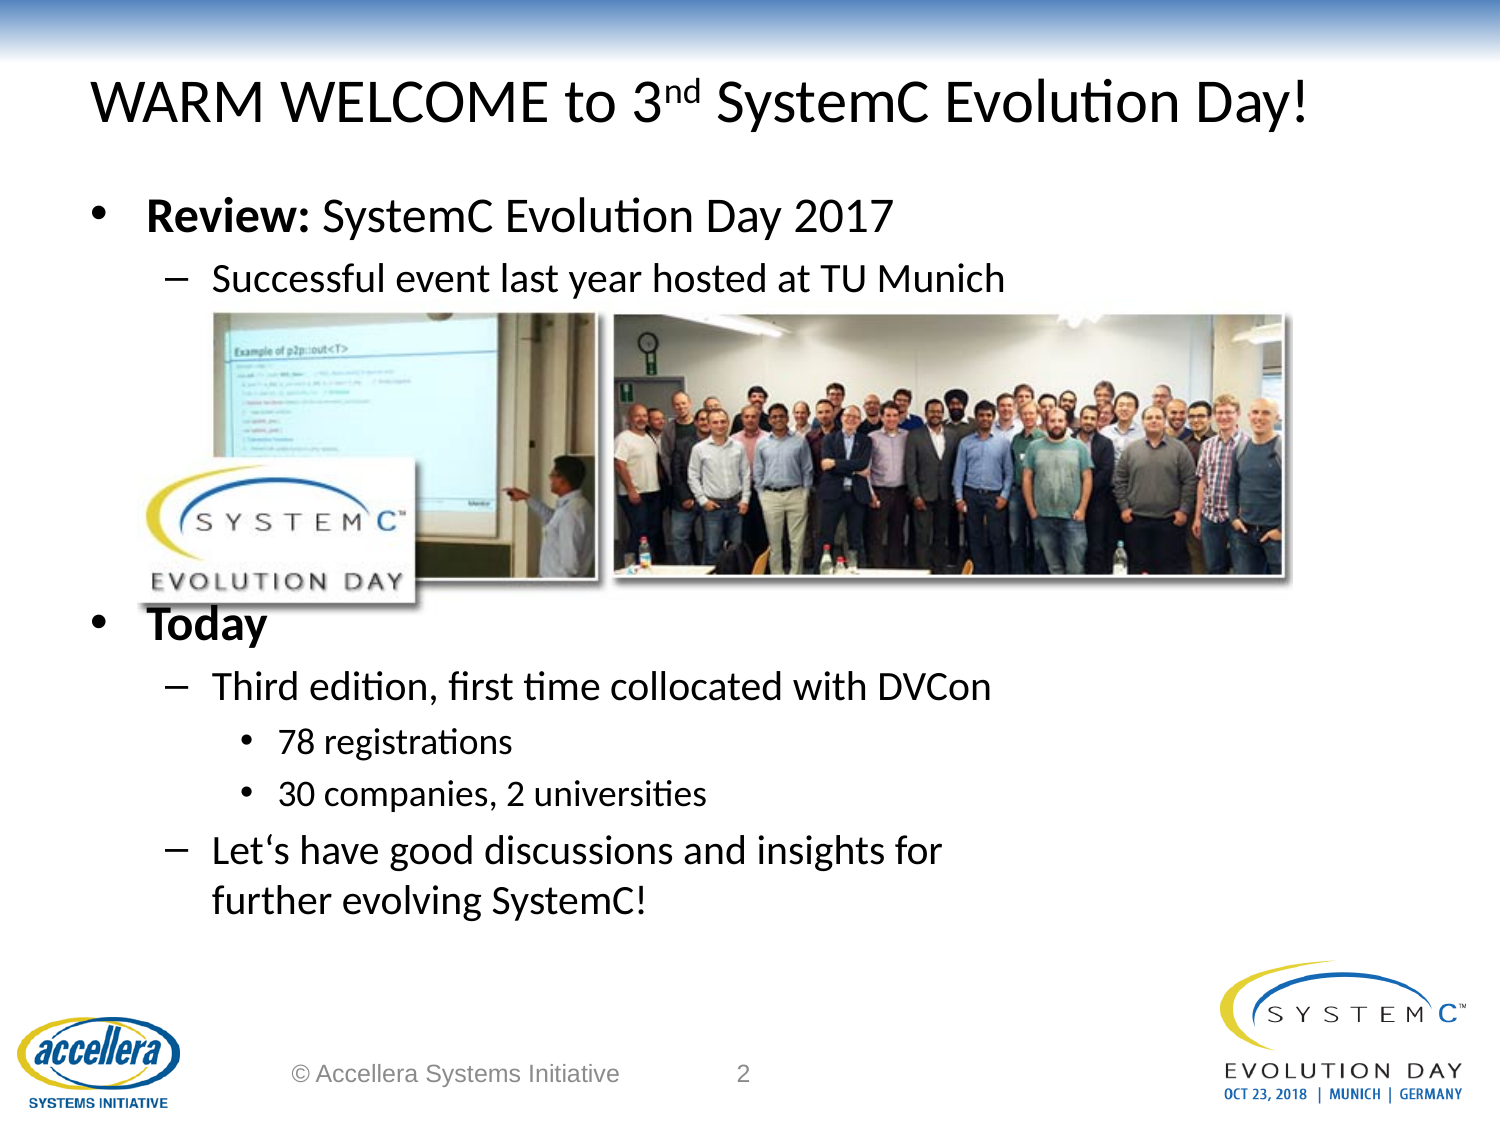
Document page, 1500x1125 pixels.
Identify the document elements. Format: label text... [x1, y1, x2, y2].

title WARM WELCOME to 3nd SystemC Evolution Day! [75, 45, 1425, 150]
footer © Accellera Systems Initiative [275, 1042, 600, 1103]
picture [137, 299, 1293, 622]
slide_number 2 [600, 1042, 888, 1103]
picture [1211, 957, 1474, 1111]
picture [17, 1017, 180, 1108]
list Review: SystemC Evolution Day 2017 Successful event last year hosted at TU Munich Today Third edition, first time collocated with DVCon 78 registrations 30 companies, 2 universities Let‘s have good discussions and insights for further evolving SystemC! [75, 174, 1425, 975]
